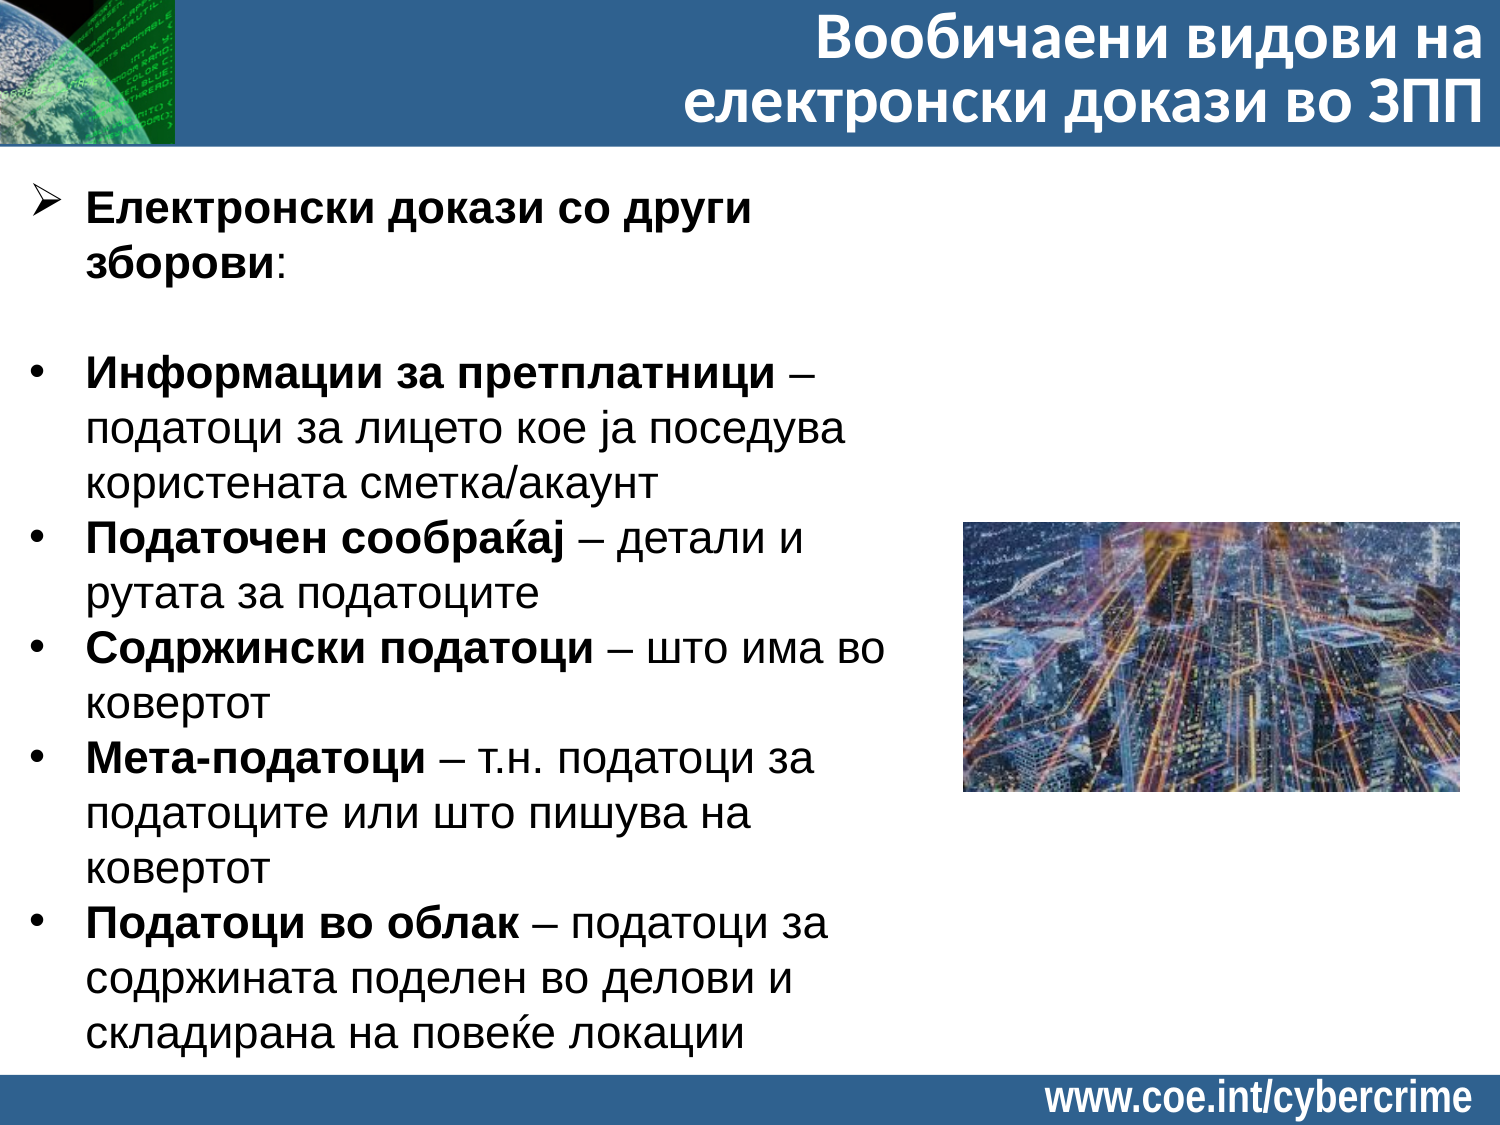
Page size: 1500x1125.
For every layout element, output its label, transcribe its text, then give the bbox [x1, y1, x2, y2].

text_box Вообичаени видови на електронски докази во ЗПП [177, 0, 1500, 149]
text_box [0, 1073, 1030, 1125]
picture [963, 522, 1460, 792]
picture [0, 0, 175, 144]
text_box www.coe.int/cybercrime [1030, 1059, 1500, 1125]
text_box Електронски докази со други зборови: Информации за претплатници – податоци за лицето кое ја поседува користената сметка/акаунт Податочен сообраќај – детали и рутата за податоците Содржински податоци – што има во ковертот Мета-податоци – т.н. податоци за податоците или што пишува на ковертот Податоци во облак – податоци за содржината поделен во делови и складирана на повеќе локации [14, 170, 952, 1065]
